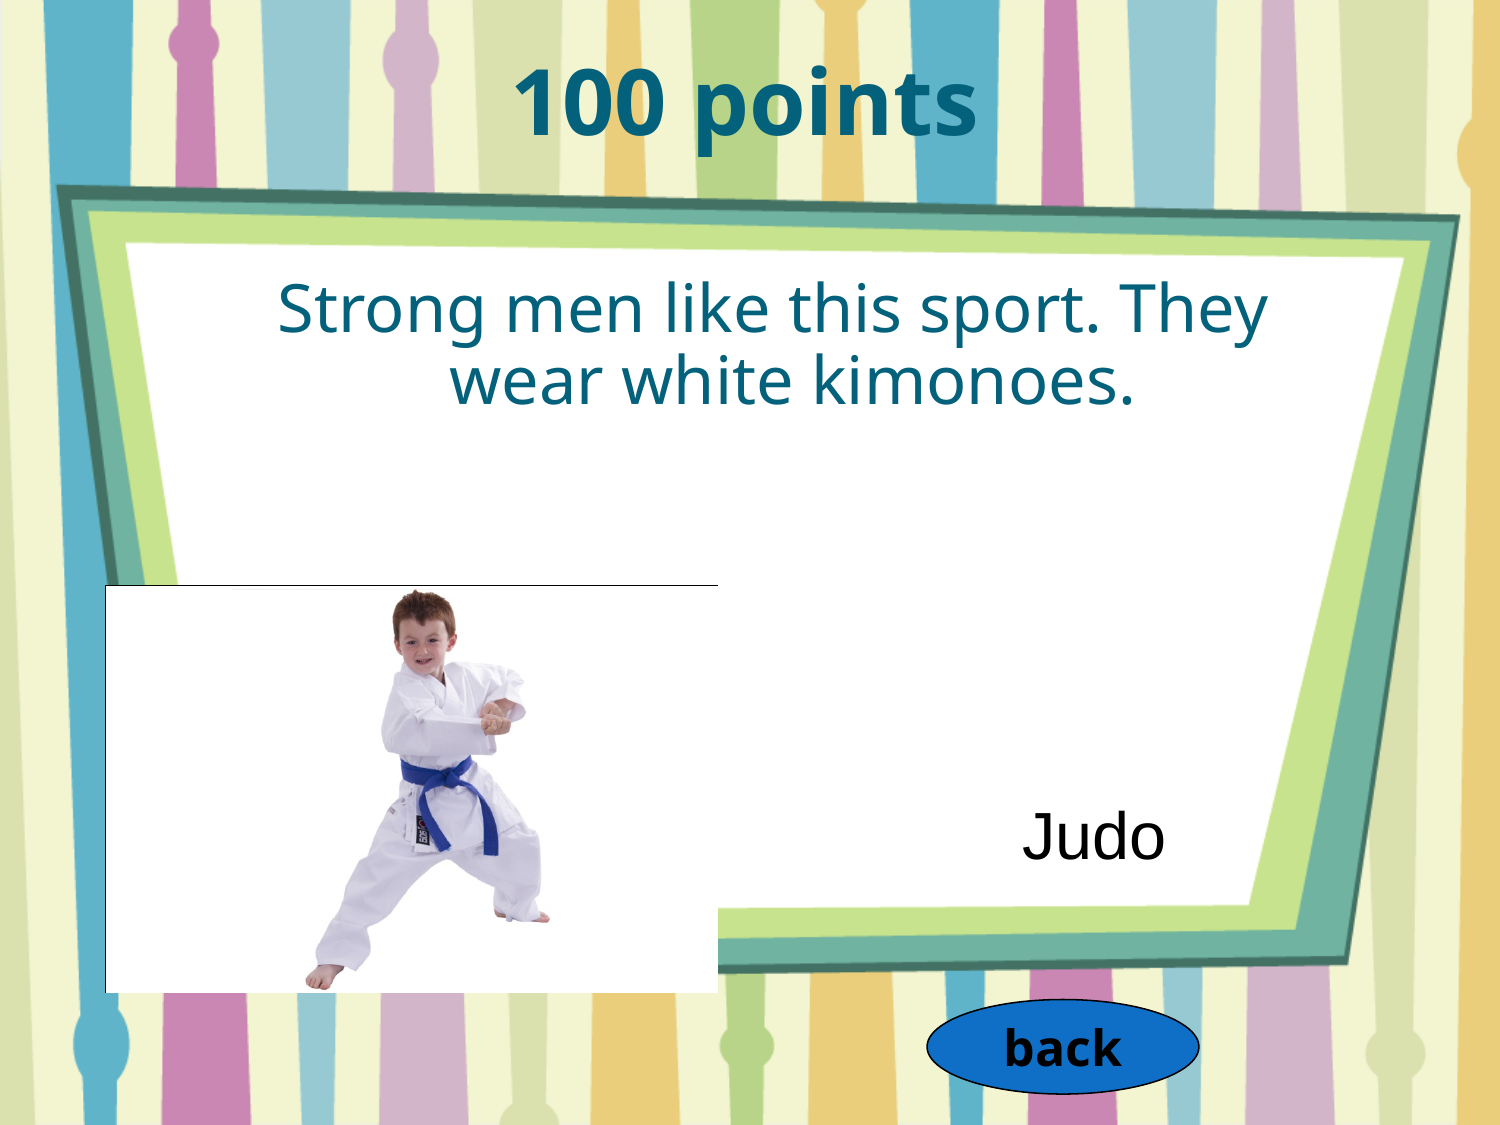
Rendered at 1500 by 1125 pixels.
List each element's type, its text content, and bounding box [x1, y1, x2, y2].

text_box Judo [1007, 785, 1258, 880]
picture [0, 0, 1500, 1125]
title 100 points [466, 0, 1024, 198]
list Strong men like this sport. They wear white kimonoes. [218, 266, 1330, 610]
text_box back [927, 999, 1199, 1095]
